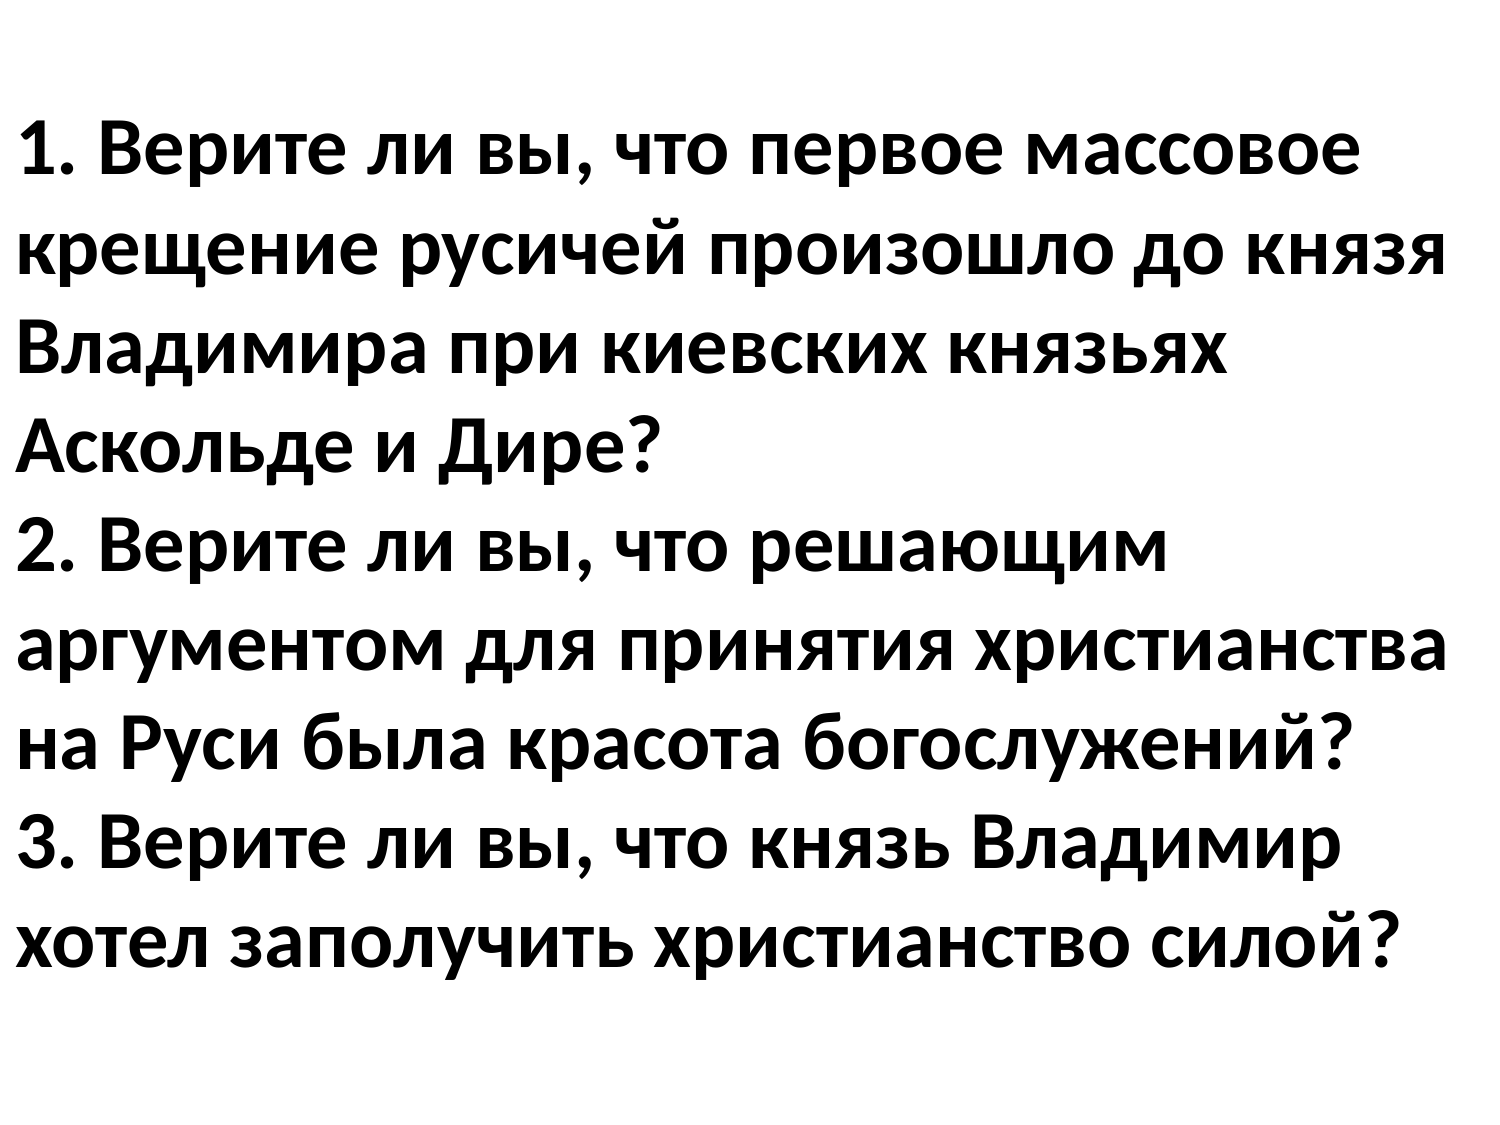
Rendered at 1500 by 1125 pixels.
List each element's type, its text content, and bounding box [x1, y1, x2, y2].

title 1. Верите ли вы, что первое массовое крещение русичей произошло до князя Владимира при киевских князьях Аскольде и Дире? 2. Верите ли вы, что решающим аргументом для принятия христианства на Руси была красота богослужений? 3. Верите ли вы, что князь Владимир хотел заполучить христианство силой? [0, 45, 1477, 1032]
